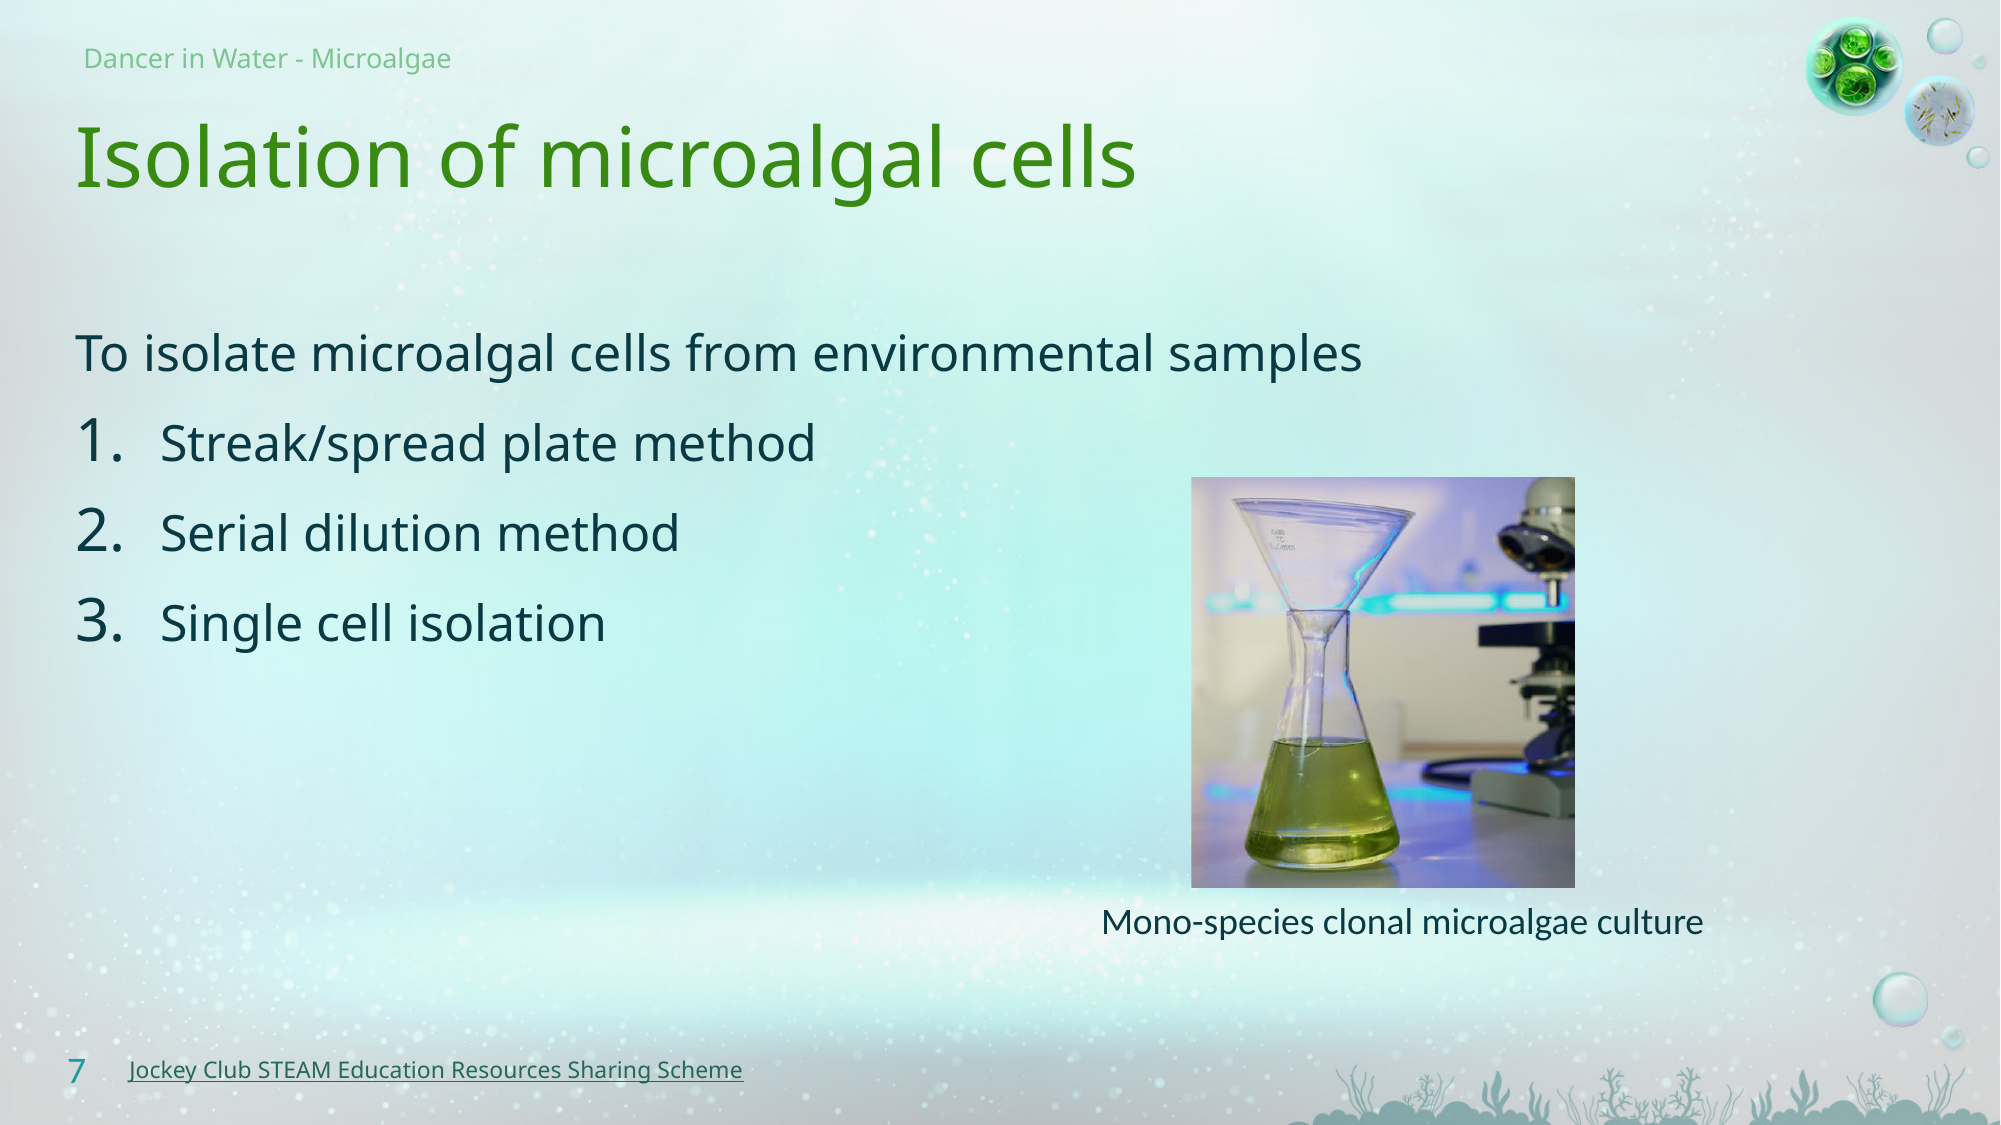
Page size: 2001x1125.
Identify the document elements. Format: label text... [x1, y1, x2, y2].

slide_number 7 [35, 1038, 118, 1099]
list To isolate microalgal cells from environmental samples Streak/spread plate method Serial dilution method Single cell isolation [61, 284, 1862, 1043]
title Isolation of microalgal cells [61, 96, 1571, 229]
picture [0, 0, 2001, 1125]
text_box Mono-species clonal microalgae culture [1067, 889, 1739, 950]
